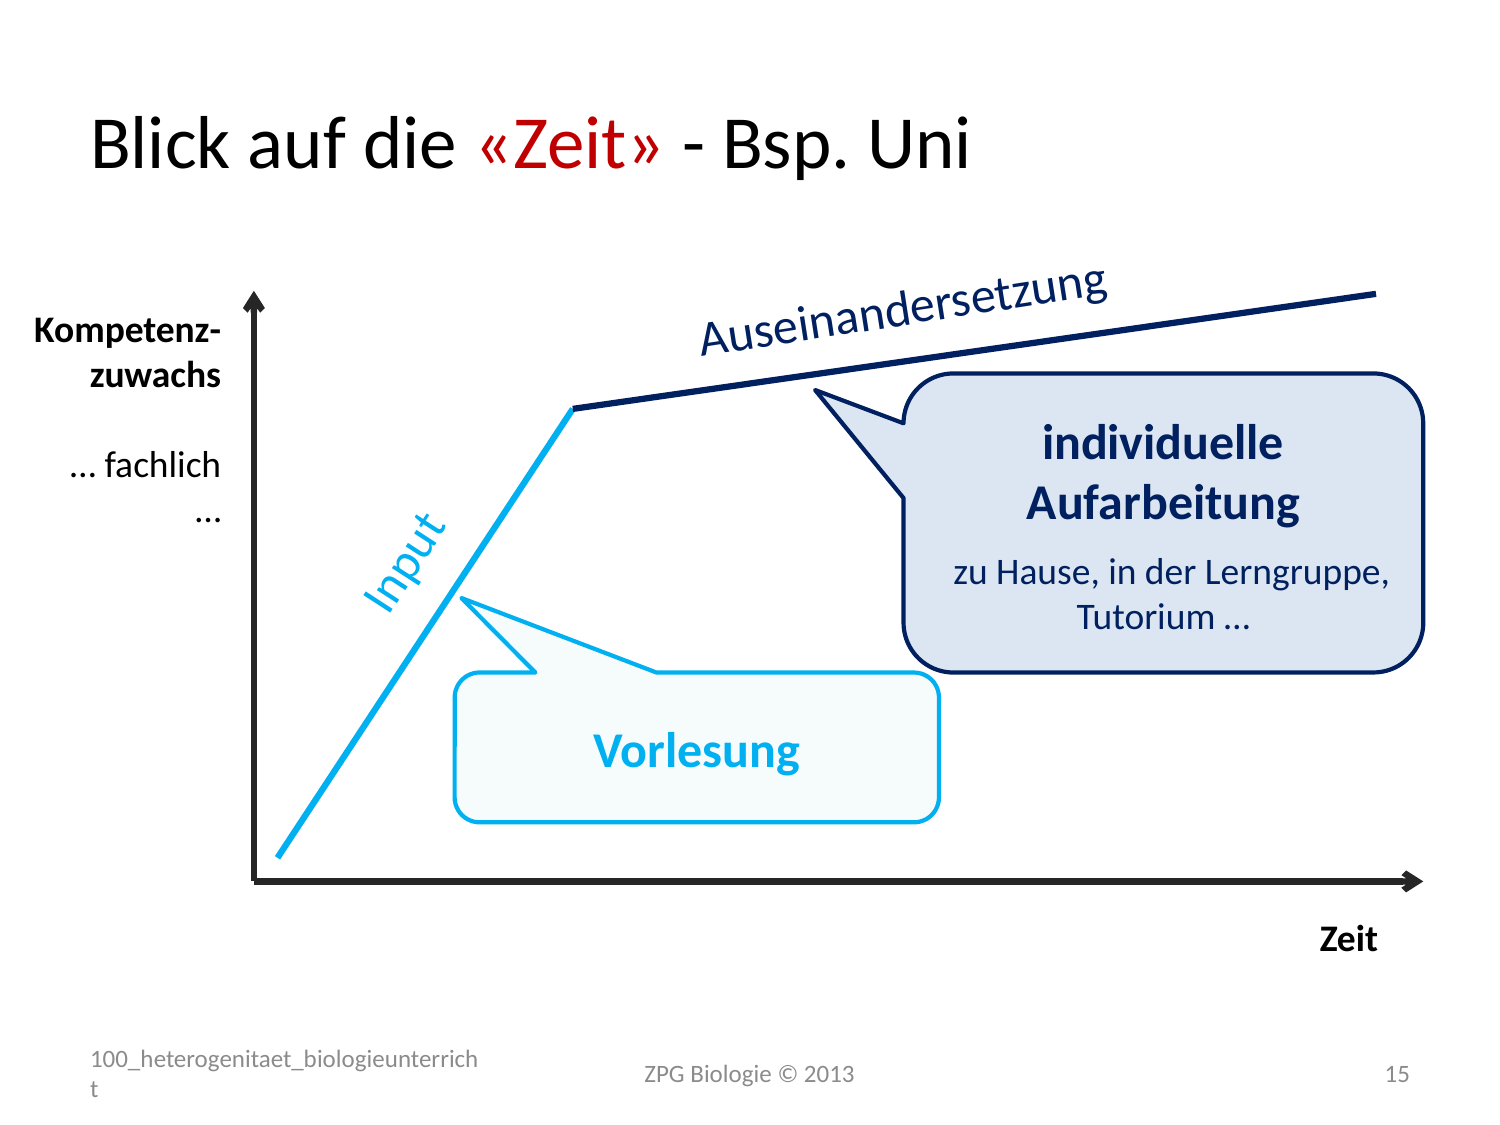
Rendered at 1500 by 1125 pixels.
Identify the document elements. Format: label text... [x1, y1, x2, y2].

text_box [277, 408, 574, 859]
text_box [572, 293, 1377, 410]
text_box Zeit [1305, 906, 1400, 967]
text_box individuelle Aufarbeitung zu Hause, in der Lerngruppe, Tutorium … [834, 372, 1426, 675]
text_box Vorlesung [579, 640, 942, 825]
title Blick auf die «Zeit» - Bsp. Uni [75, 45, 1425, 233]
slide_number 100_heterogenitaet_biologieunterricht [75, 1042, 502, 1103]
slide_number 15 [1074, 1042, 1425, 1103]
text_box Auseinandersetzung [743, 233, 1127, 292]
text_box Kompetenz- zuwachs … fachlich … [0, 297, 237, 537]
footer ZPG Biologie © 2013 [512, 1042, 988, 1103]
